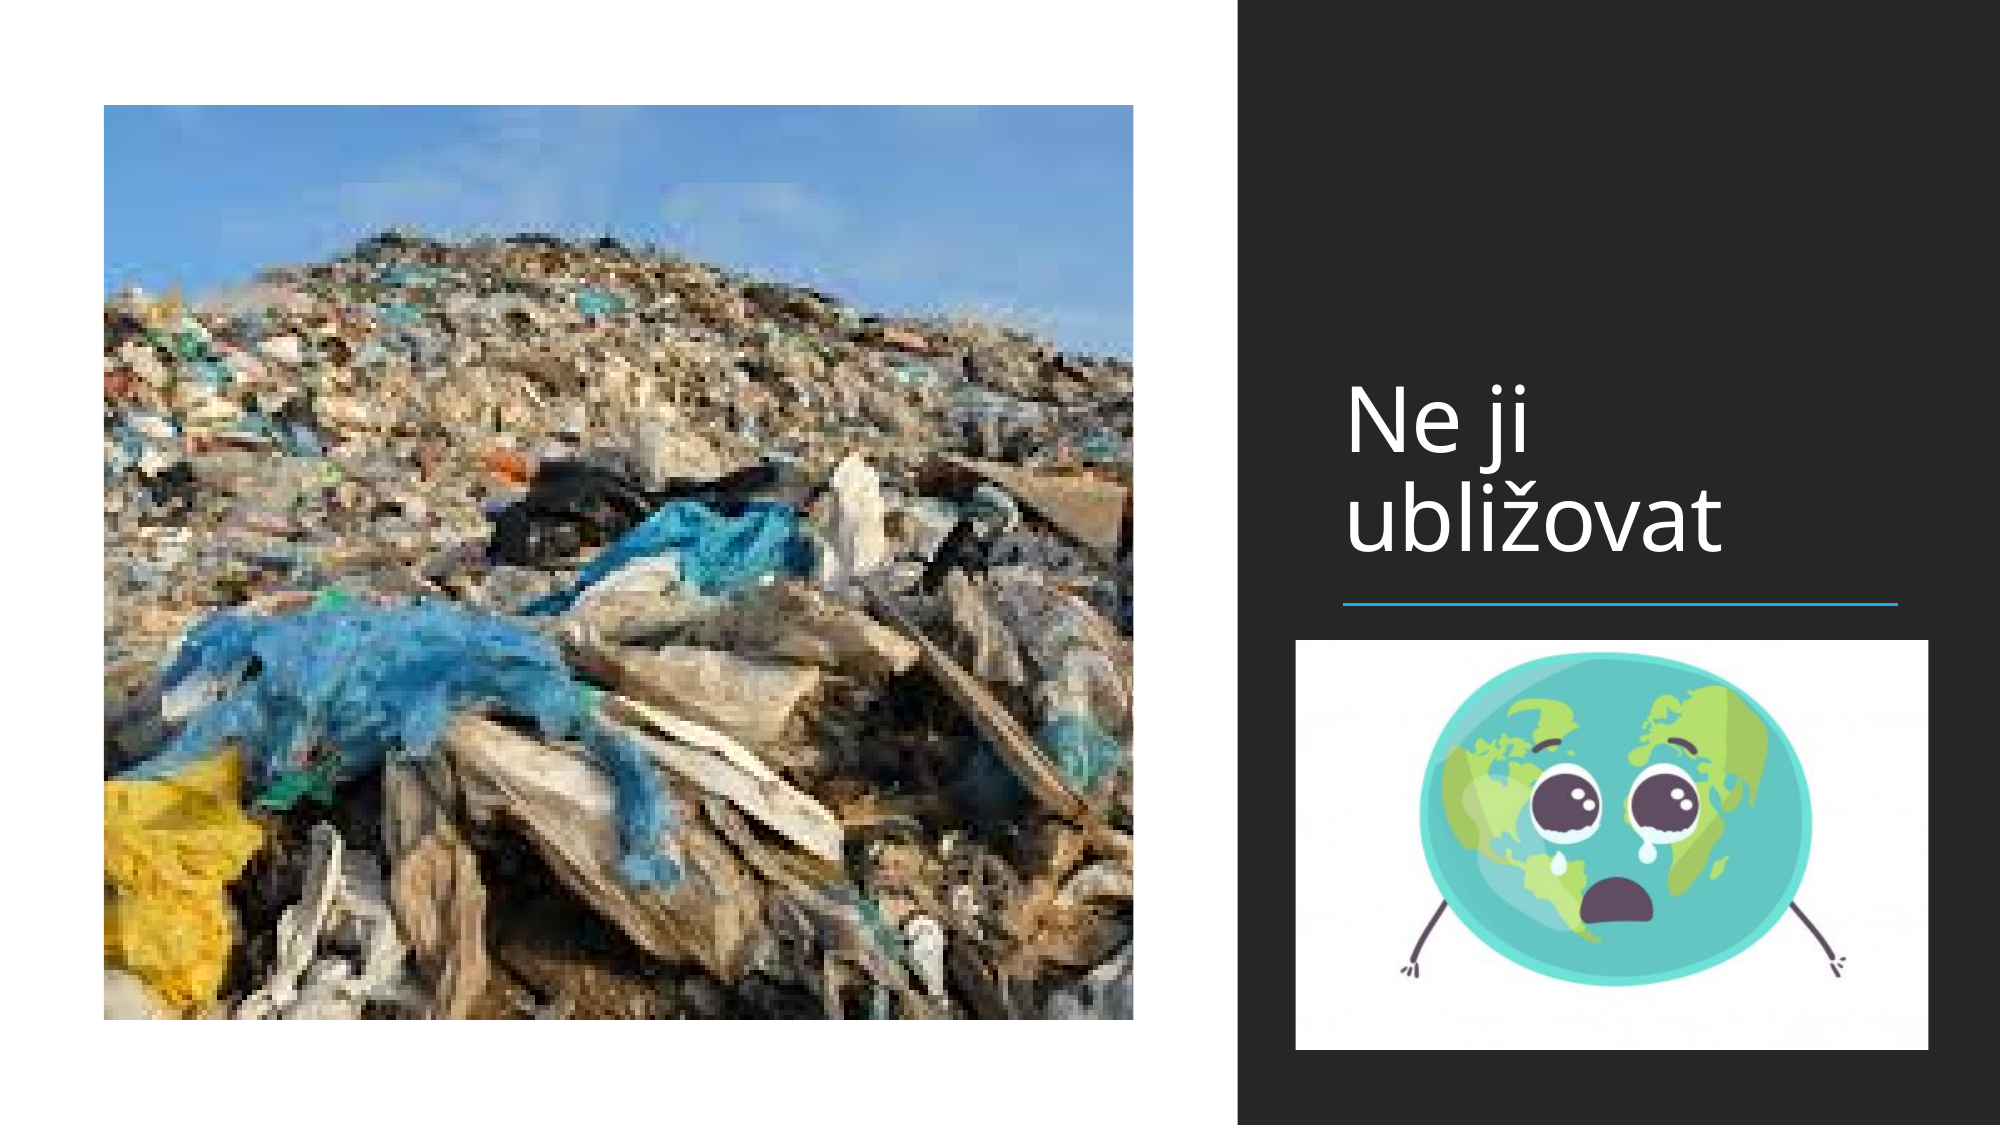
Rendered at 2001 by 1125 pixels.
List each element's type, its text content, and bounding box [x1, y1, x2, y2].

picture [1295, 640, 1929, 1051]
picture [103, 104, 1134, 1021]
title Ne ji ubližovat [1328, 104, 1929, 579]
text_box [0, 0, 1236, 1125]
text_box [1236, 0, 2000, 1125]
